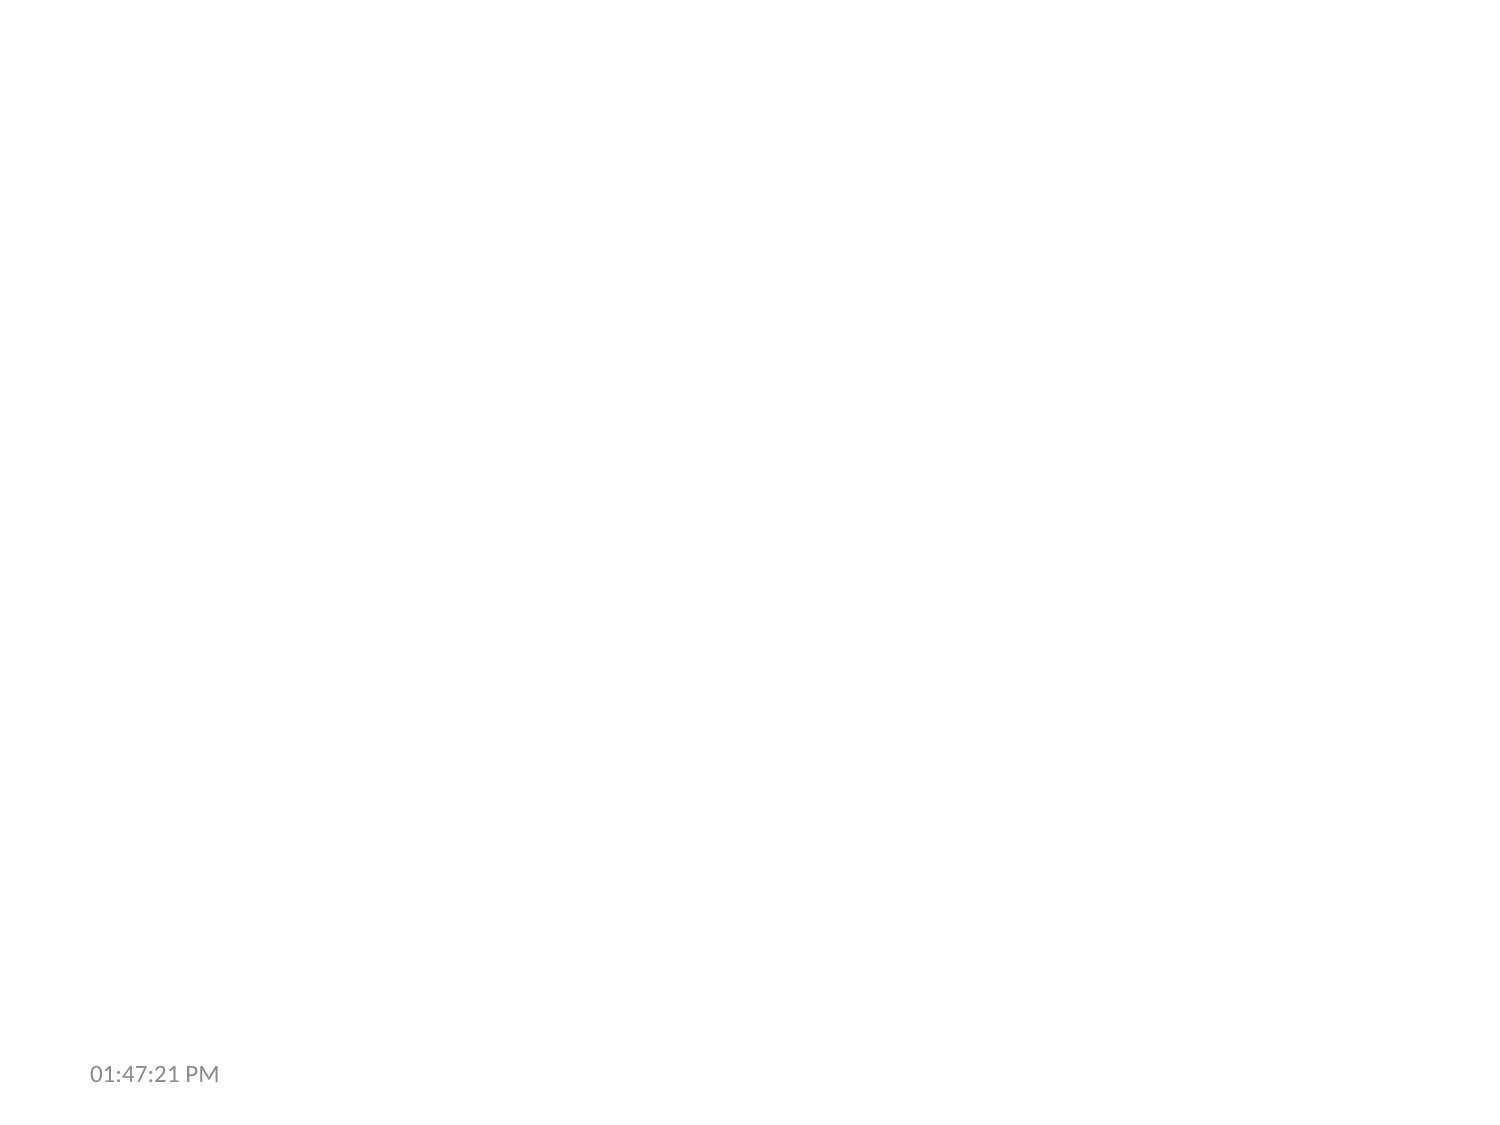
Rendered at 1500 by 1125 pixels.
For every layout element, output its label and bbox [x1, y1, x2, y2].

slide_number [75, 1042, 425, 1103]
